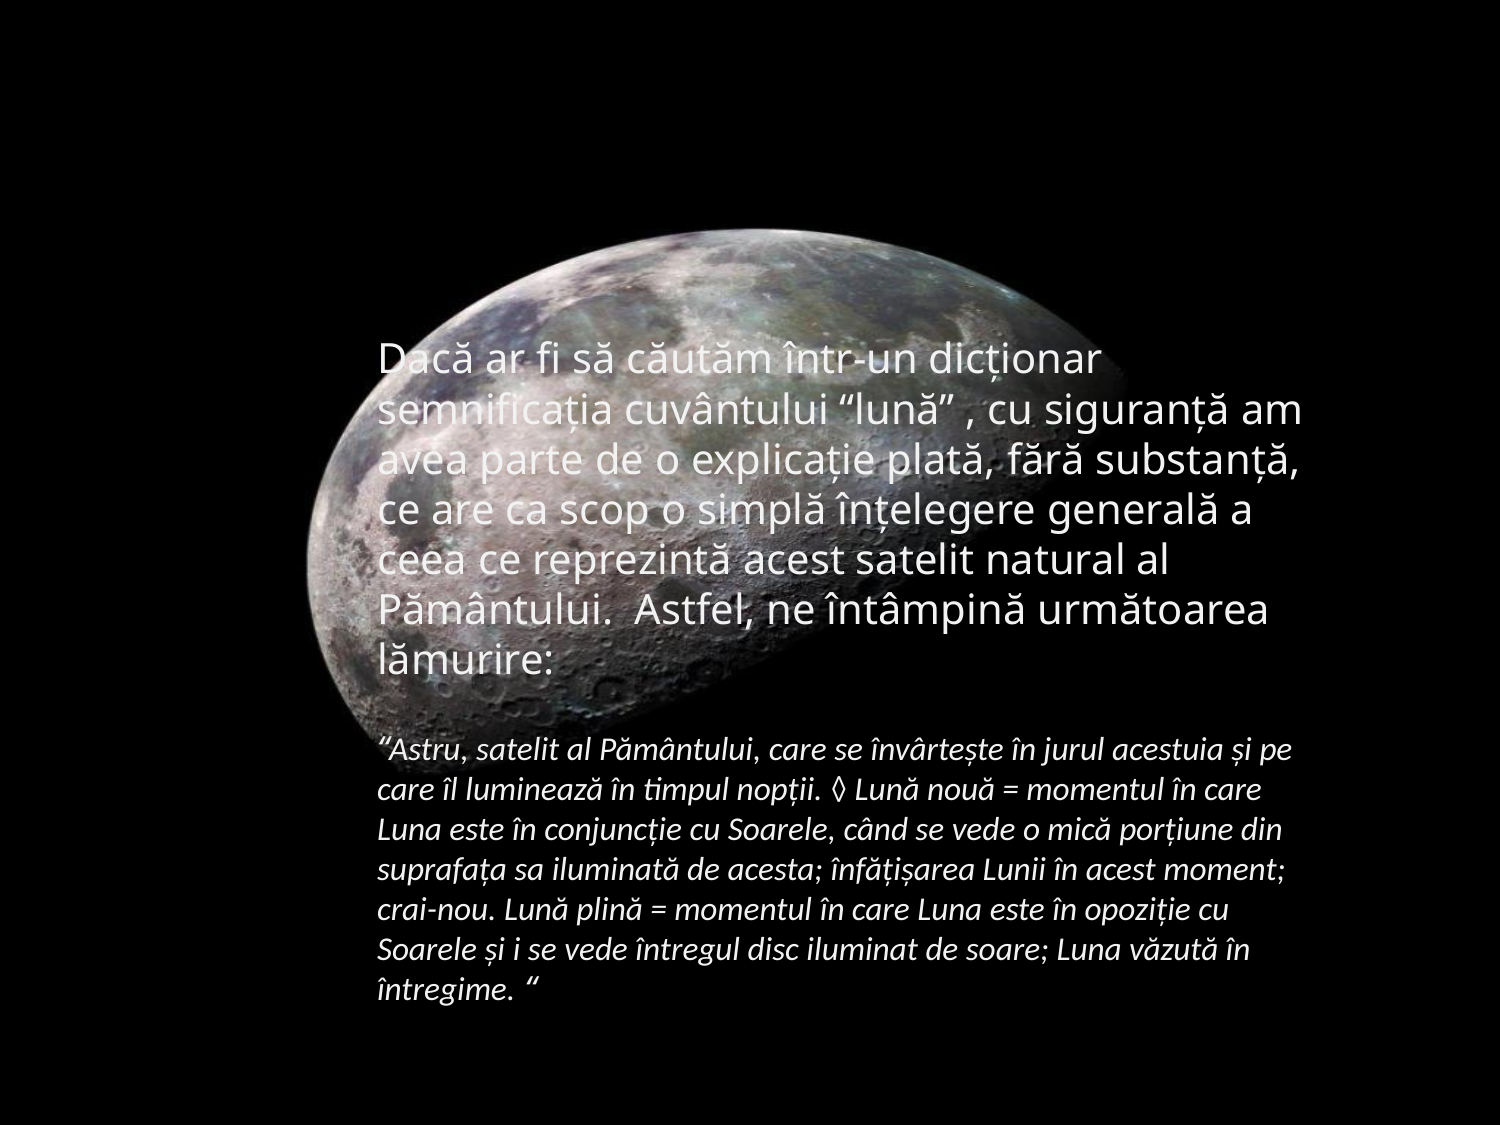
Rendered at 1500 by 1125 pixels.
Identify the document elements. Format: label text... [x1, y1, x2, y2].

text_box Dacă ar fi să căutăm într-un dicţionar semnificaţia cuvântului “lună” , cu siguranţă am avea parte de o explicaţie plată, fără substanţă, ce are ca scop o simplă înţelegere generală a ceea ce reprezintă acest satelit natural al Pământului. Astfel, ne întâmpină următoarea lămurire: “Astru, satelit al Pământului, care se învârtește în jurul acestuia și pe care îl luminează în timpul nopții. ◊ Lună nouă = momentul în care Luna este în conjuncție cu Soarele, când se vede o mică porțiune din suprafața sa iluminată de acesta; înfățișarea Lunii în acest moment; crai-nou. Lună plină = momentul în care Luna este în opoziție cu Soarele și i se vede întregul disc iluminat de soare; Luna văzută în întregime. “ [362, 324, 1325, 1015]
picture [0, 0, 1500, 1125]
